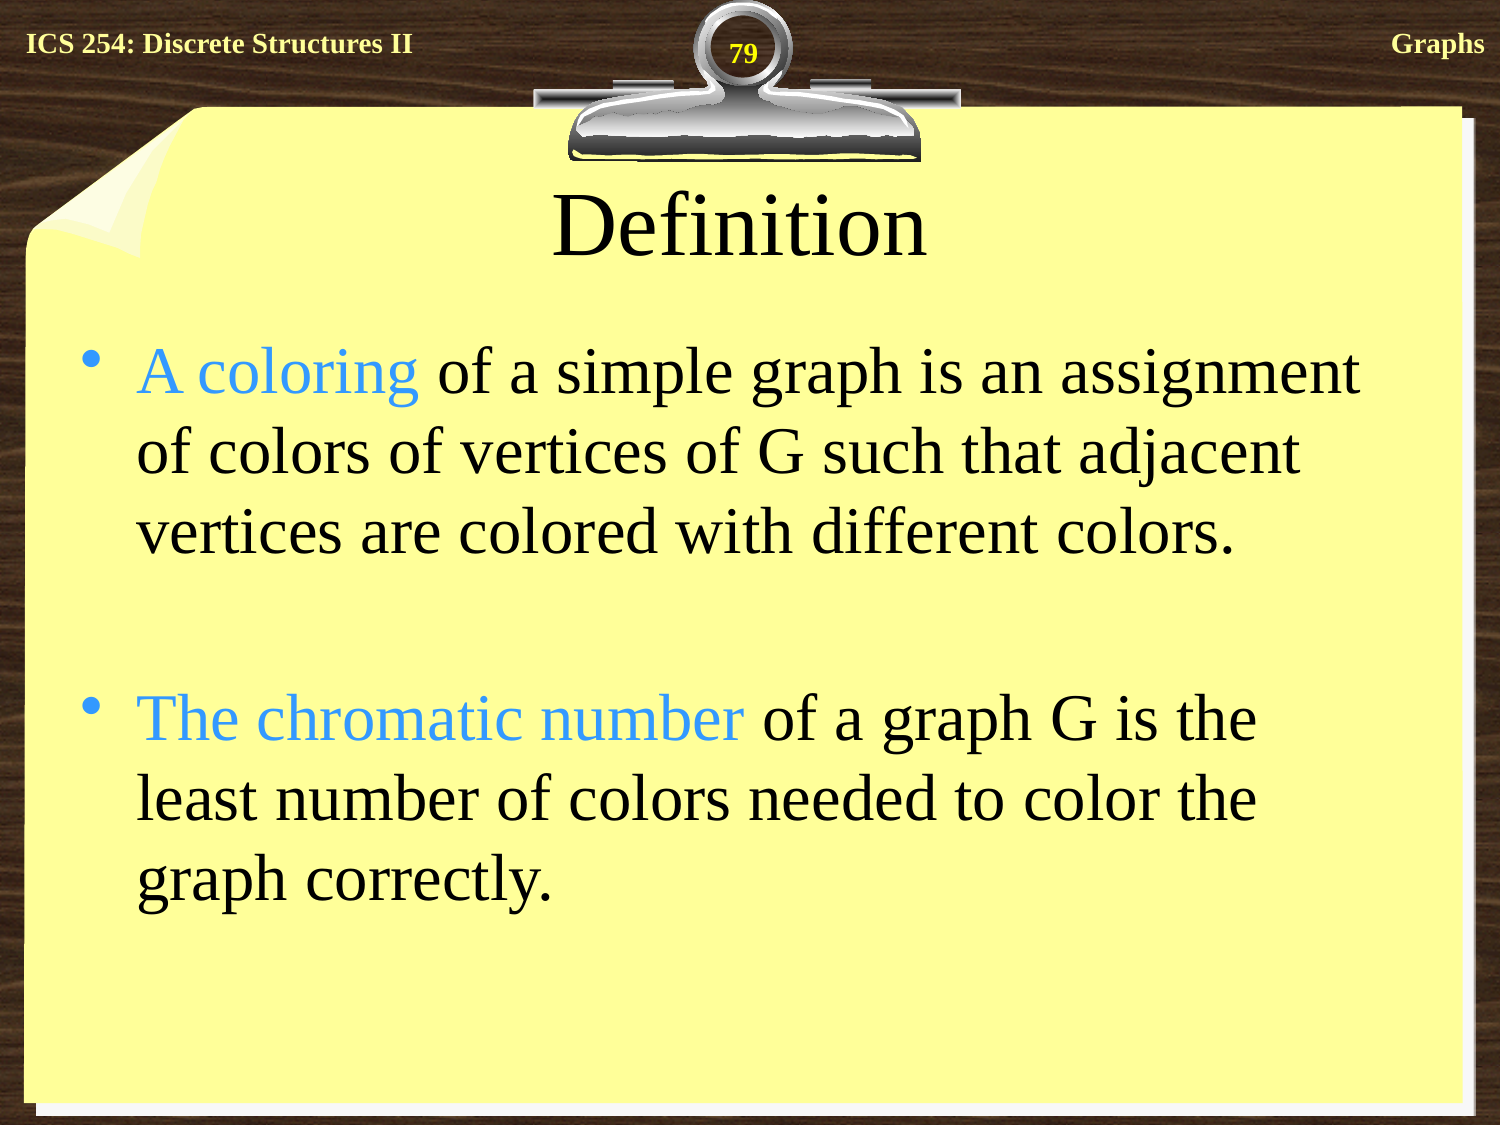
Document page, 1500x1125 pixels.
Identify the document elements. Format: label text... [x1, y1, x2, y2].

list A coloring of a simple graph is an assignment of colors of vertices of G such that adjacent vertices are colored with different colors. The chromatic number of a graph G is the least number of colors needed to color the graph correctly. [64, 318, 1405, 975]
picture [673, 84, 708, 89]
title Definition [77, 125, 1403, 313]
picture [0, 0, 1500, 1125]
slide_number 79 [394, 18, 774, 84]
